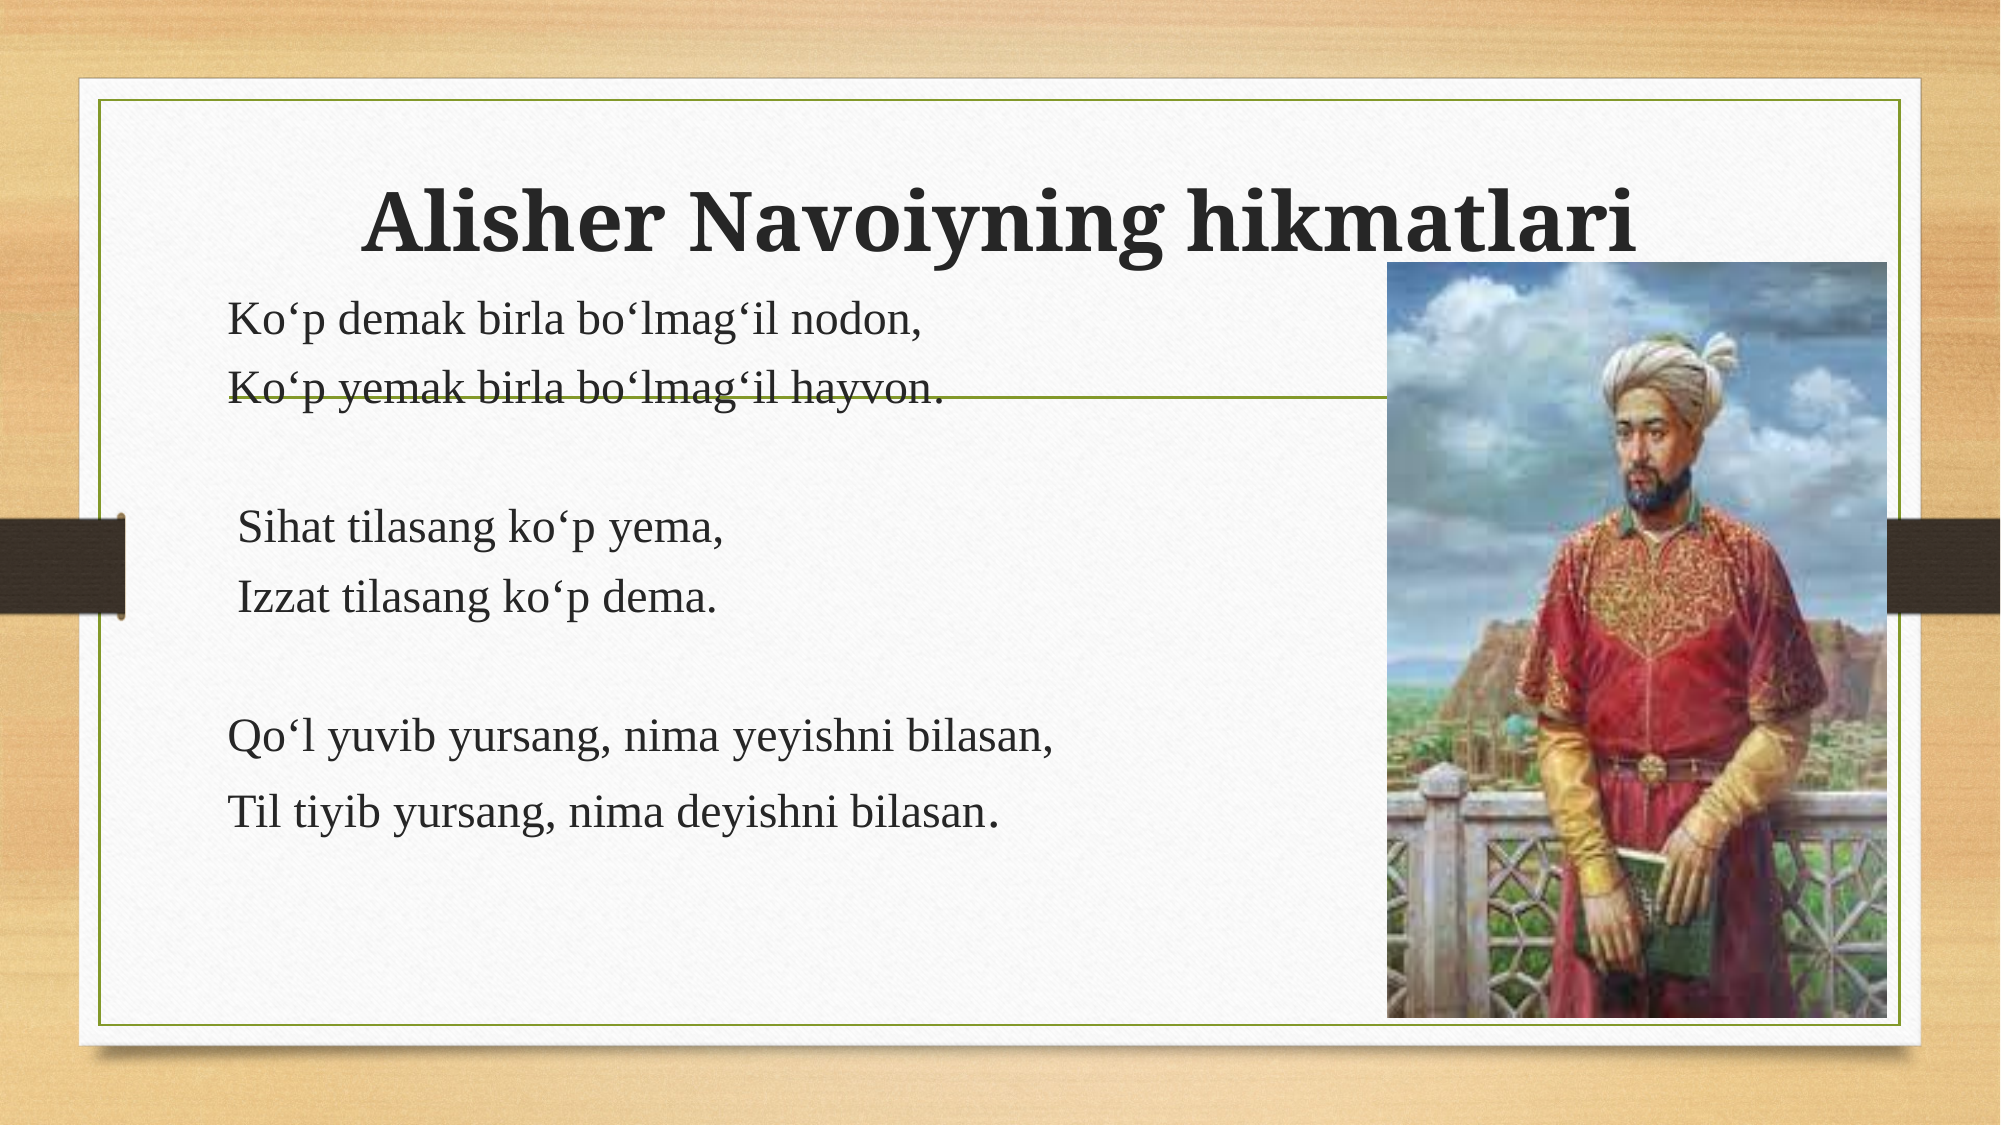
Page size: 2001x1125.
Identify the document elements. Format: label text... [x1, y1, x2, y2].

list Ko‘p demak birla bo‘lmag‘il nodon, Ko‘p yemak birla bo‘lmag‘il hayvon. Sihat tilasang ko‘p yema, Izzat tilasang ko‘p dema. Qo‘l yuvib yursang, nima yeyishni bilasan, Til tiyib yursang, nima deyishni bilasan. [212, 279, 1387, 964]
picture [0, 0, 2001, 1125]
title Alisher Navoiyning hikmatlari [212, 161, 1788, 279]
